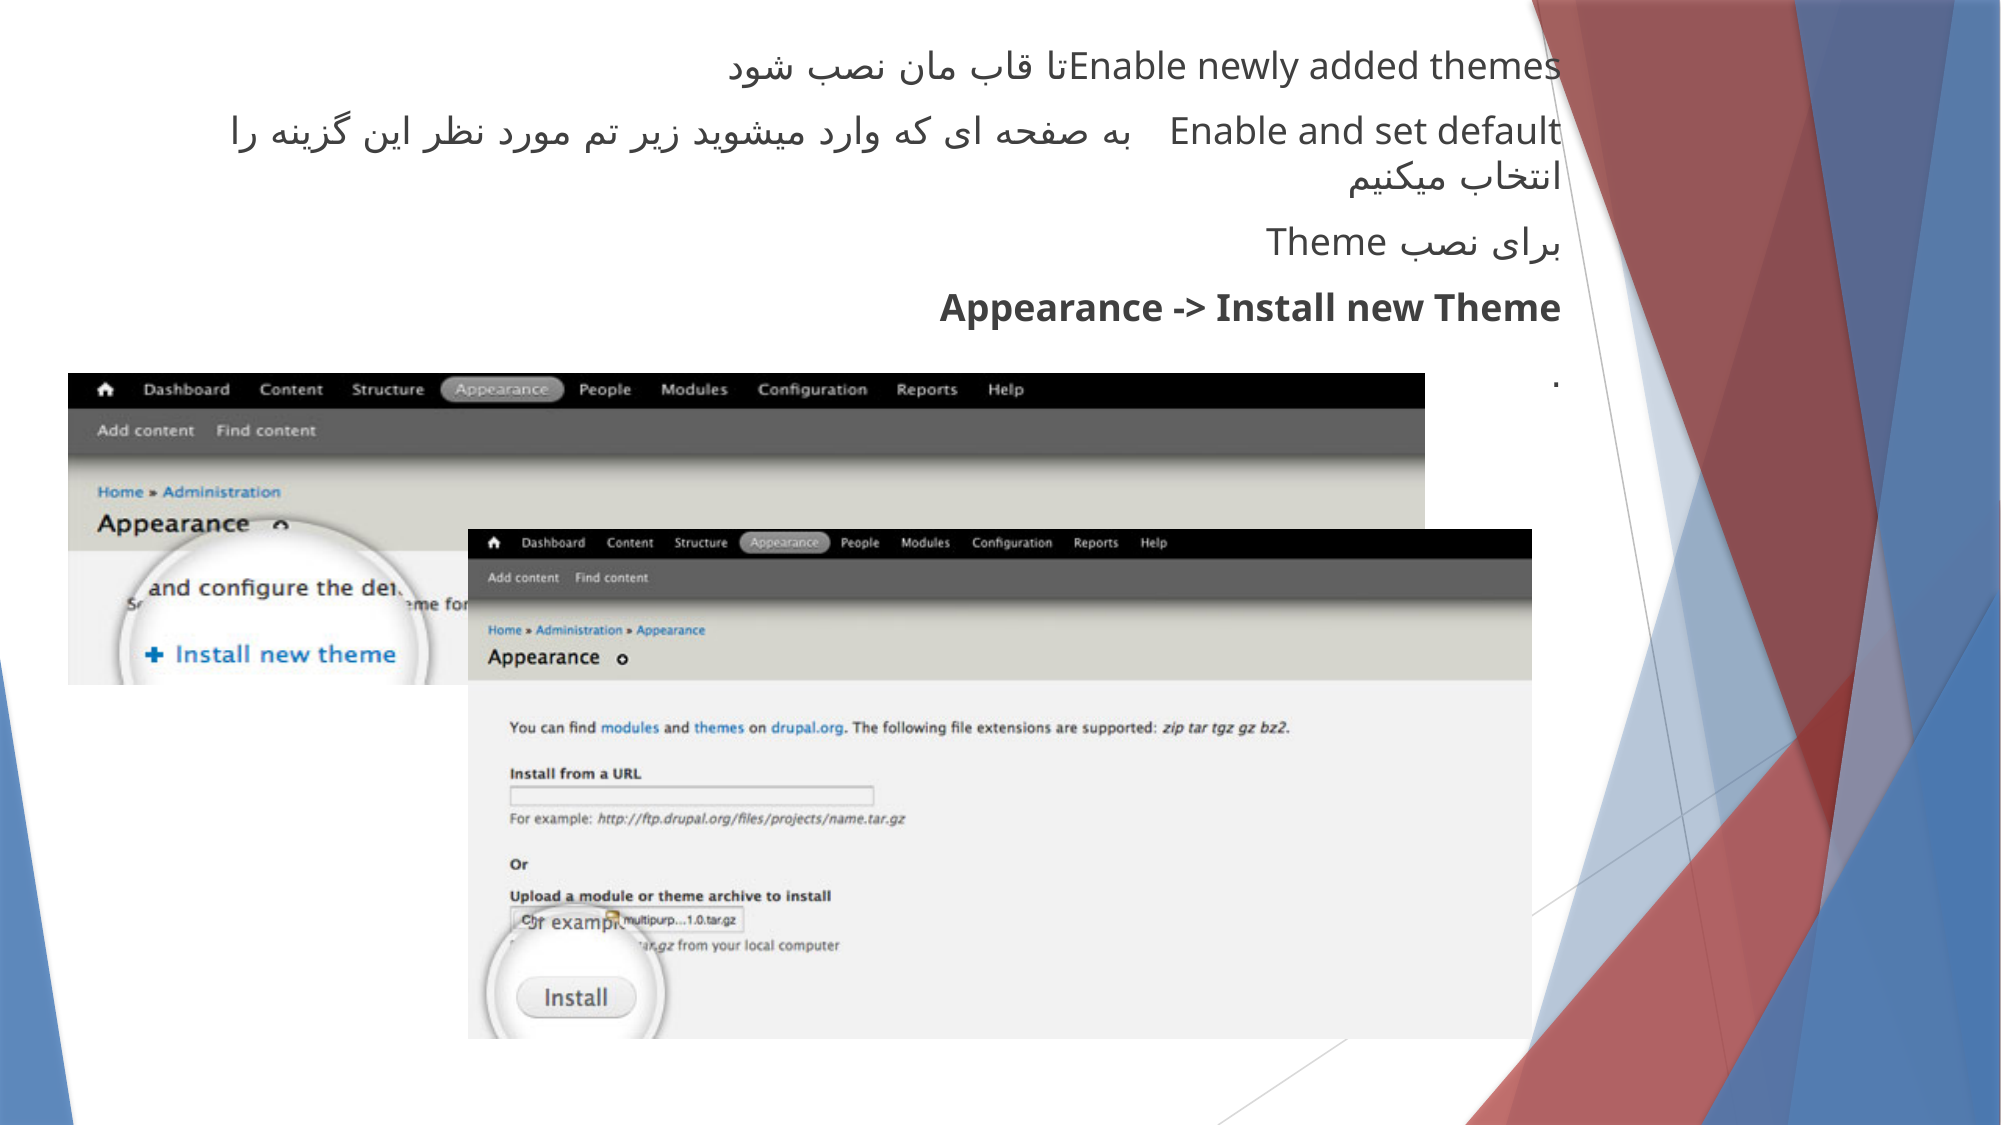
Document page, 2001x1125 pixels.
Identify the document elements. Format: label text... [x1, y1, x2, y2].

picture [67, 372, 1532, 1040]
list Enable newly added themesتا قاب مان نصب شود Enable and set default به صفحه ای که وارد میشوید زیر تم مورد نظر این گزینه را انتخاب میکنیم برای نصب Theme Appearance -> Install new Theme . [111, 34, 1578, 995]
